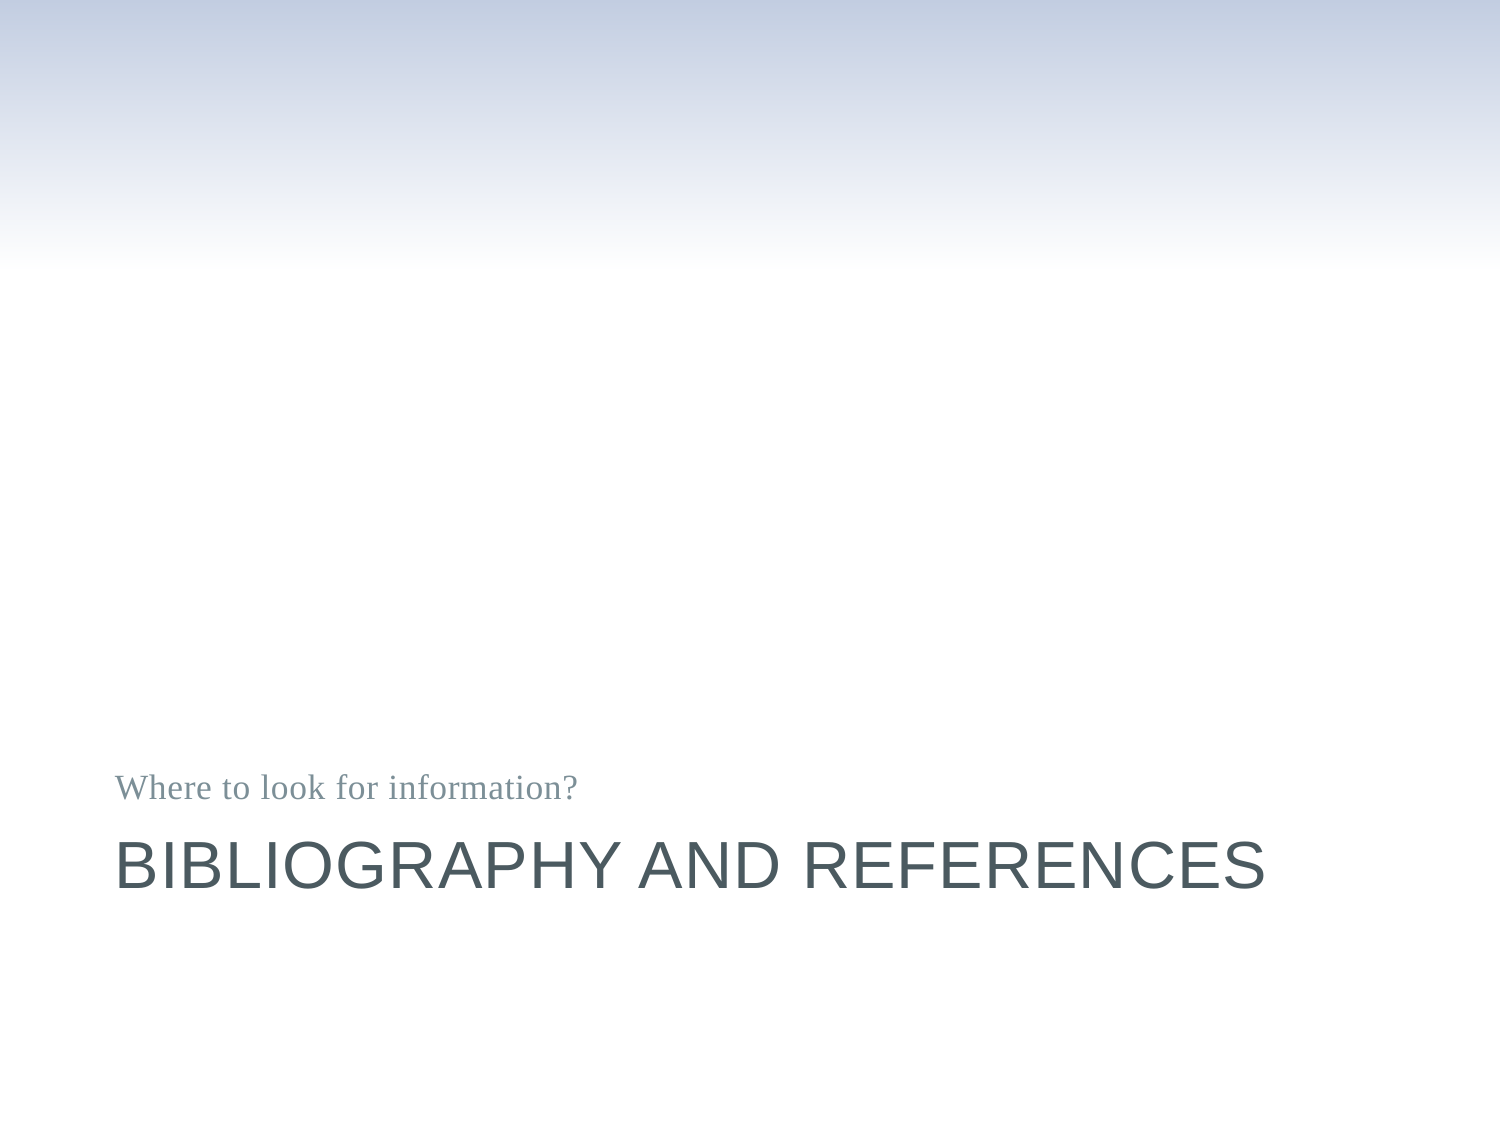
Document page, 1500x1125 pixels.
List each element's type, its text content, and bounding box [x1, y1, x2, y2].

list Where to look for information? [99, 567, 1394, 815]
title Bibliography and References [99, 815, 1394, 1038]
